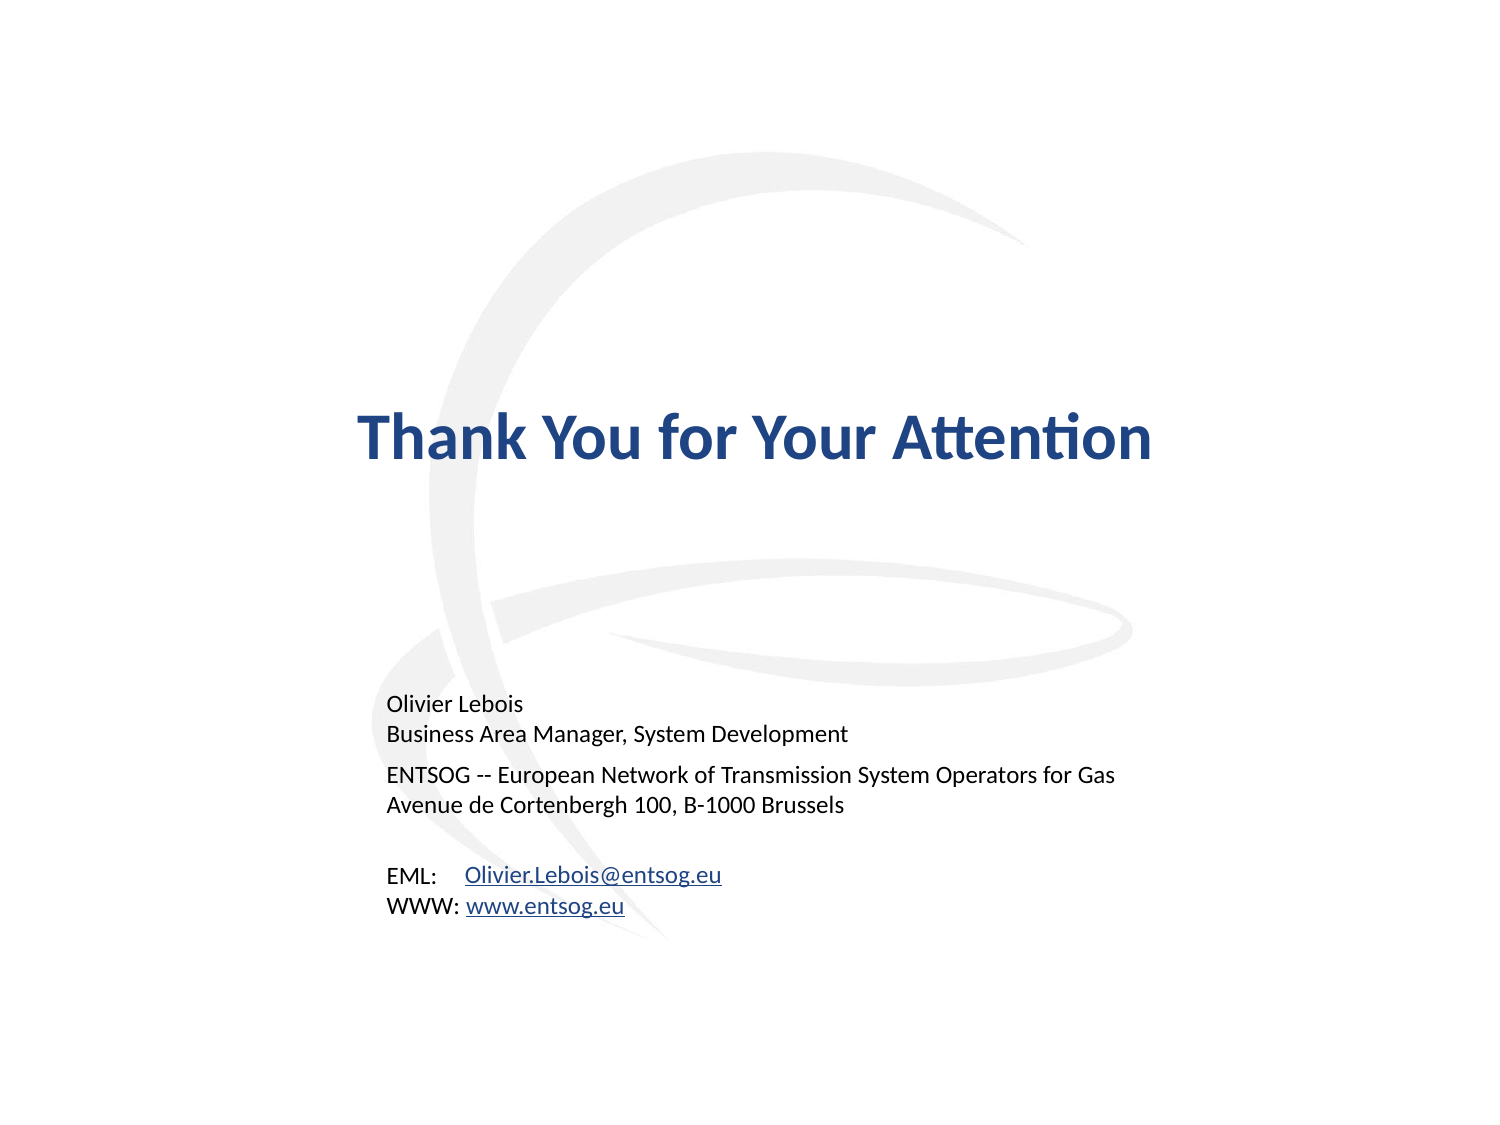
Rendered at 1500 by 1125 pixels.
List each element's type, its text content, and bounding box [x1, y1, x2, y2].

list Olivier.Lebois@entsog.eu [450, 850, 850, 898]
title Olivier Lebois Business Area Manager, System Development [371, 680, 1140, 752]
picture [358, 141, 1140, 949]
